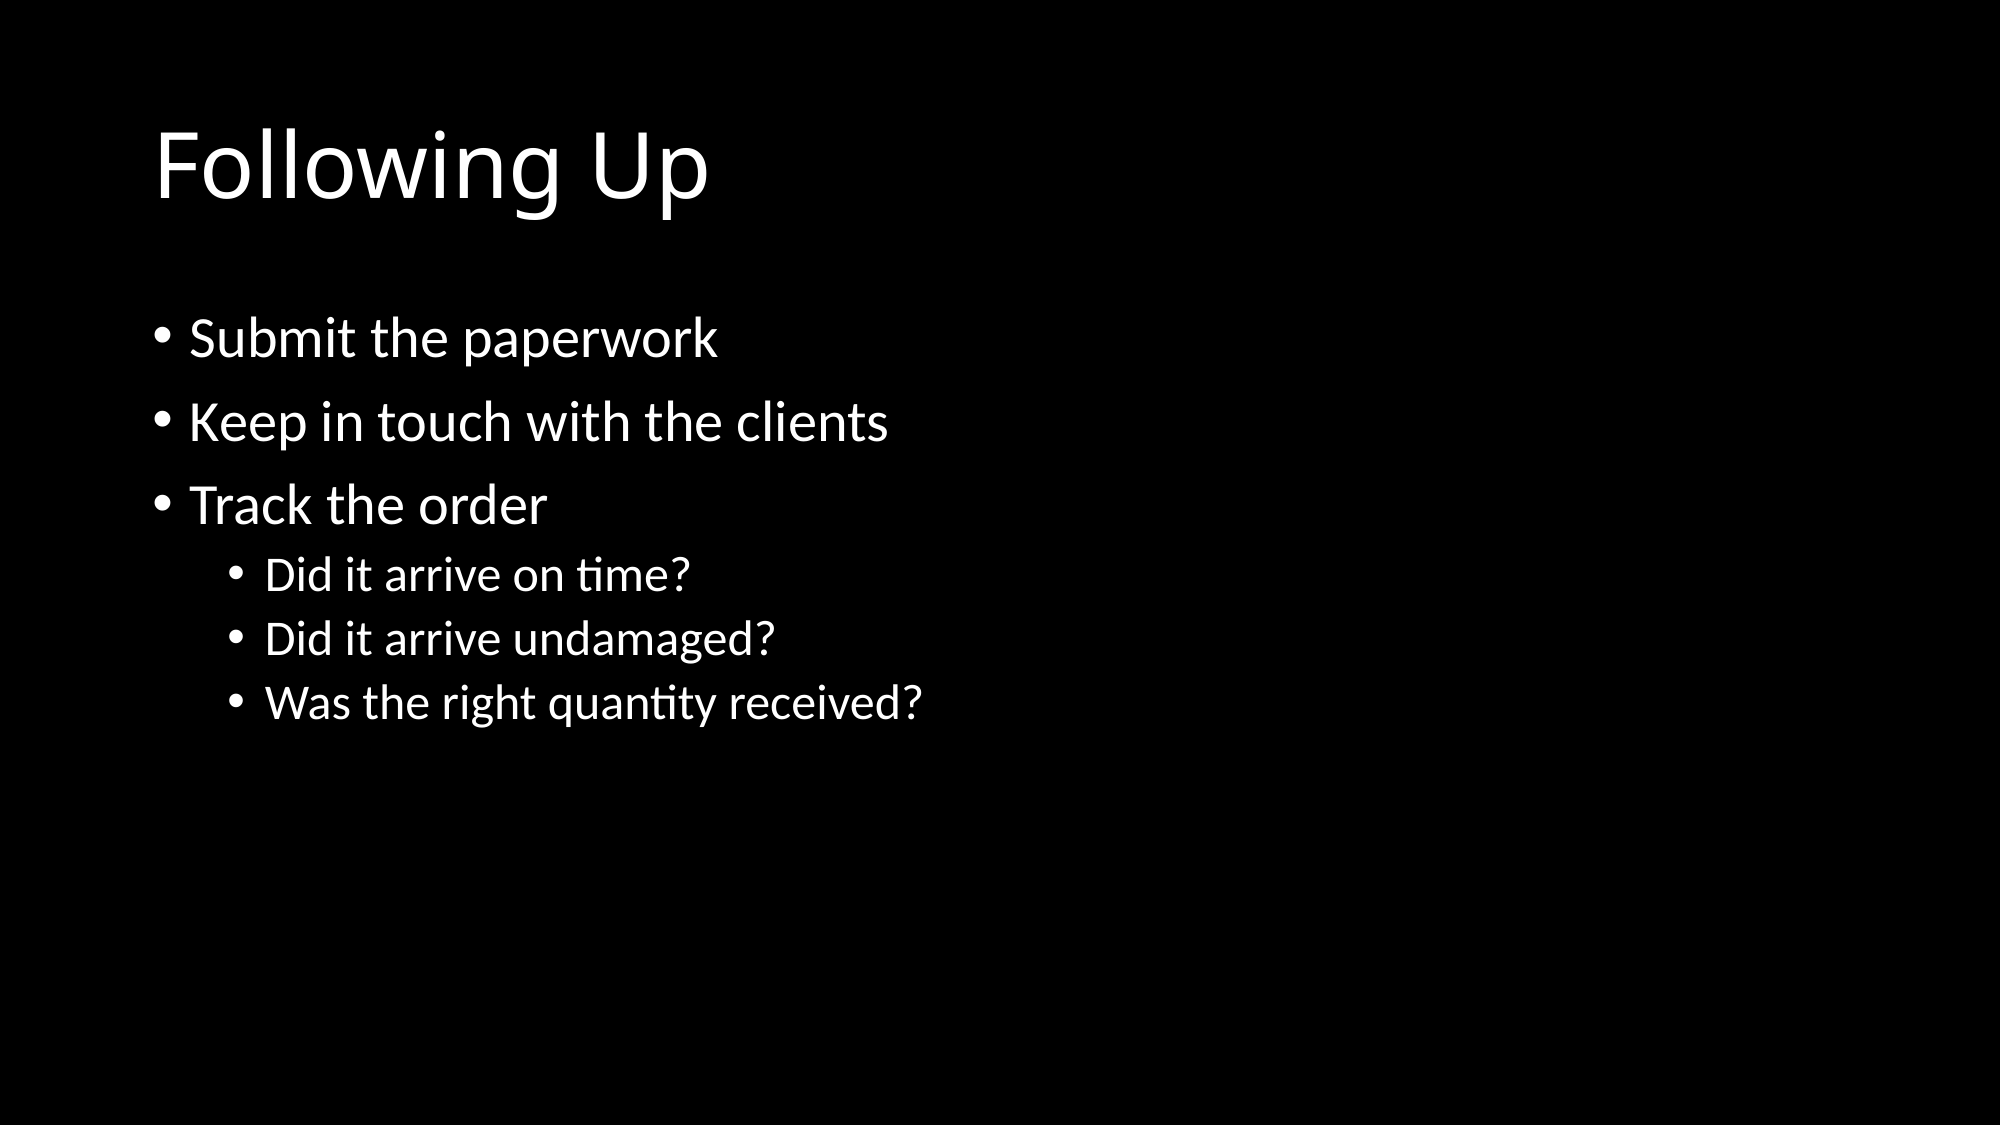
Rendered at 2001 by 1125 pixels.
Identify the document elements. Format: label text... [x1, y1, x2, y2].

title Following Up [137, 59, 1863, 278]
list Submit the paperwork Keep in touch with the clients Track the order Did it arrive on time? Did it arrive undamaged? Was the right quantity received? [137, 299, 1863, 1014]
